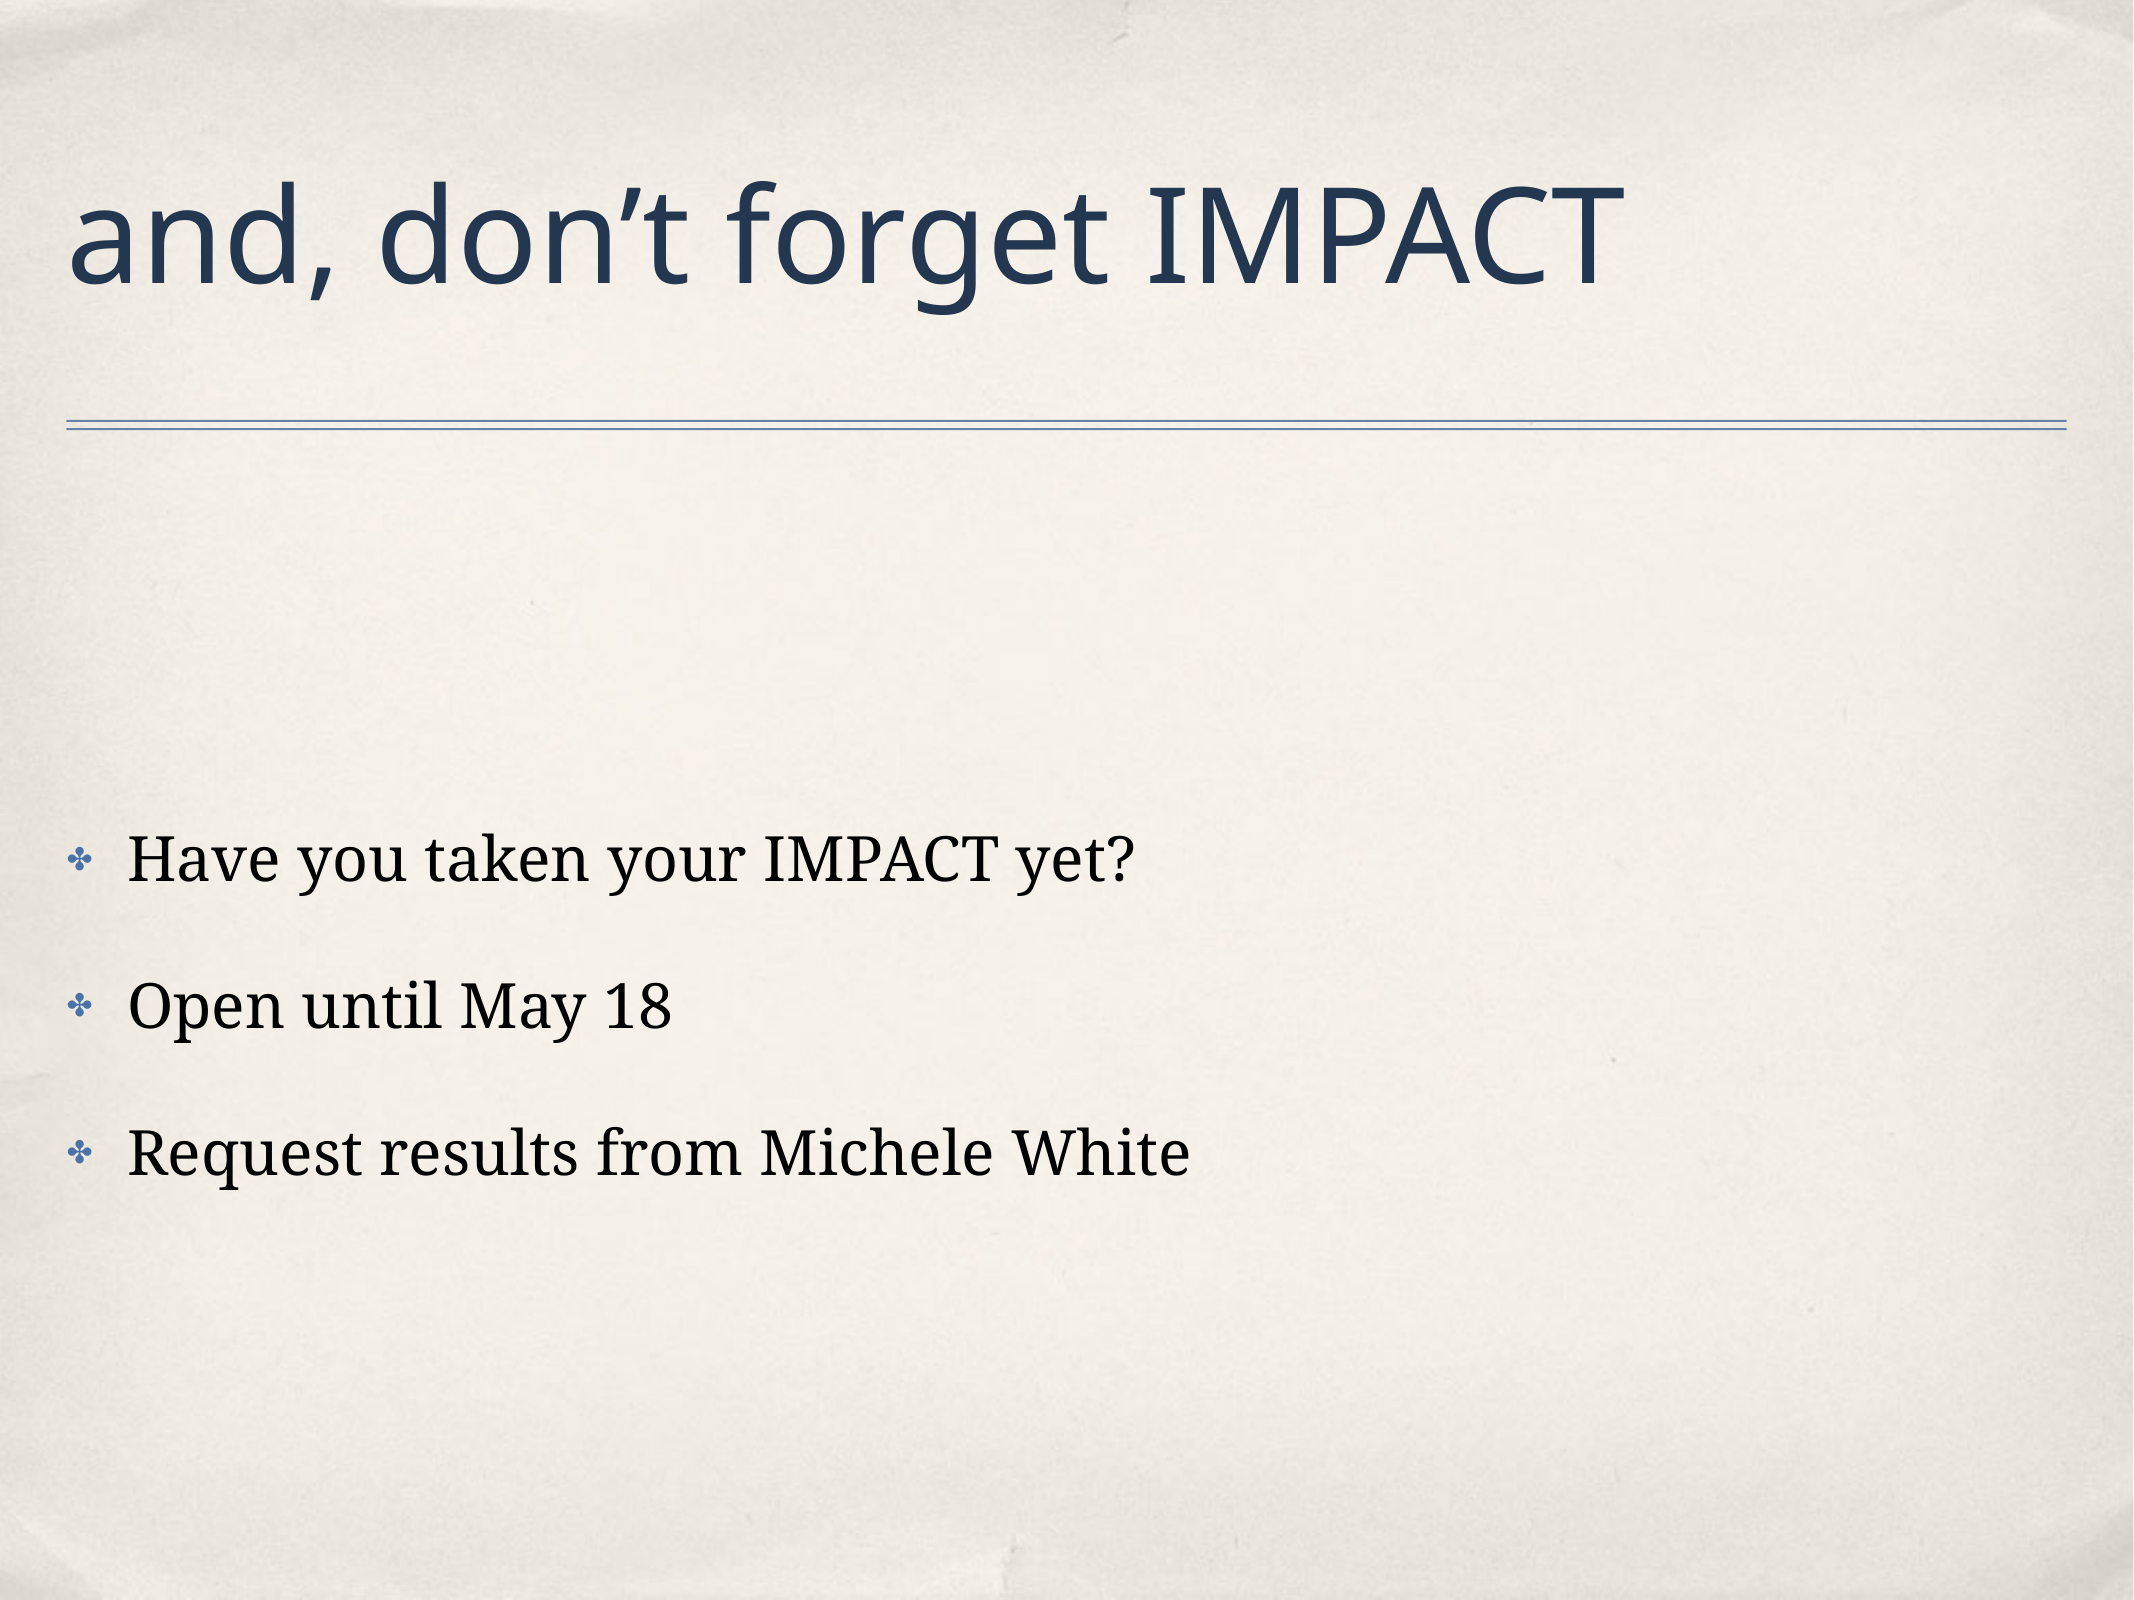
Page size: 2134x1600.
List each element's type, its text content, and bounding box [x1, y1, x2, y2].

title and, don’t forget IMPACT [57, 72, 2076, 409]
picture [0, 0, 2134, 1600]
list Have you taken your IMPACT yet? Open until May 18 Request results from Michele White [57, 489, 2076, 1528]
